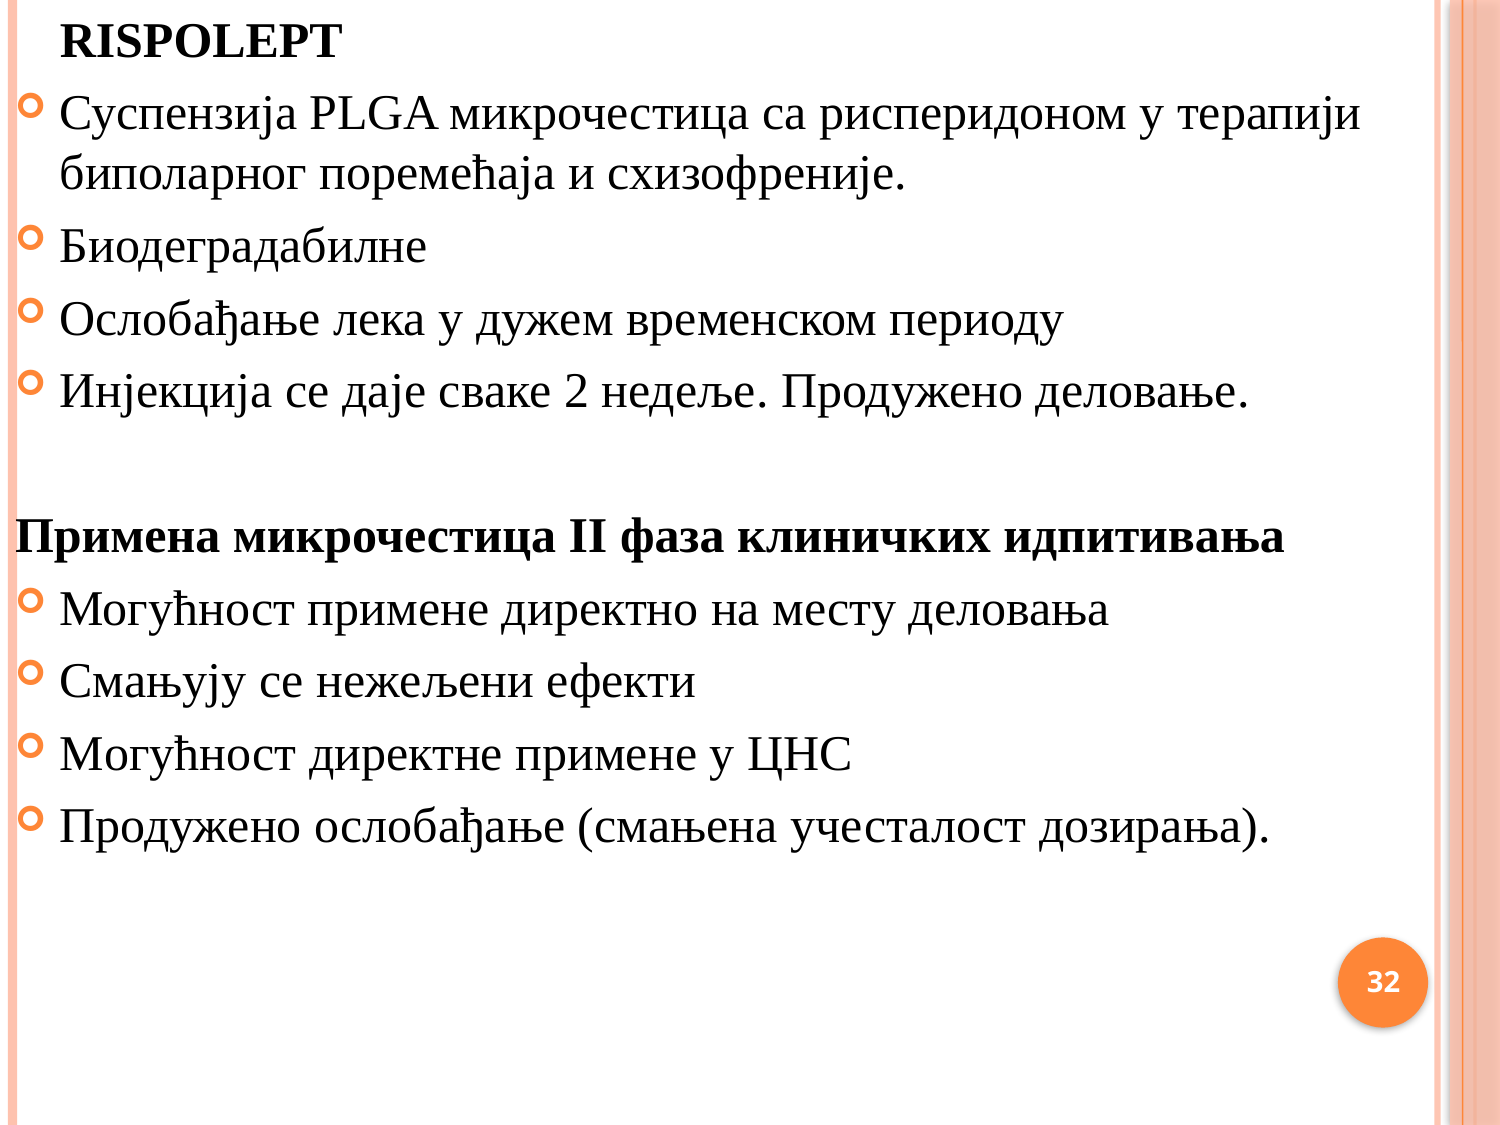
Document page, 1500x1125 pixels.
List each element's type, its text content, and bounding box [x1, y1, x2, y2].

list RISPOLEPT Суспензија PLGA микрочестица са рисперидоном у терапији биполарног поремећаја и схизофреније. Биодеградабилне Ослобађање лека у дужем временском периоду Инјекција се даје сваке 2 недеље. Продужено деловање. Примена микрочестица II фаза клиничких идпитивања Могућност примене директно на месту деловања Смањују се нежељени ефекти Могућност директне примене у ЦНС Продужено ослобађање (смањена учесталост дозирања). [0, 0, 1500, 1125]
slide_number 32 [1333, 940, 1434, 1026]
